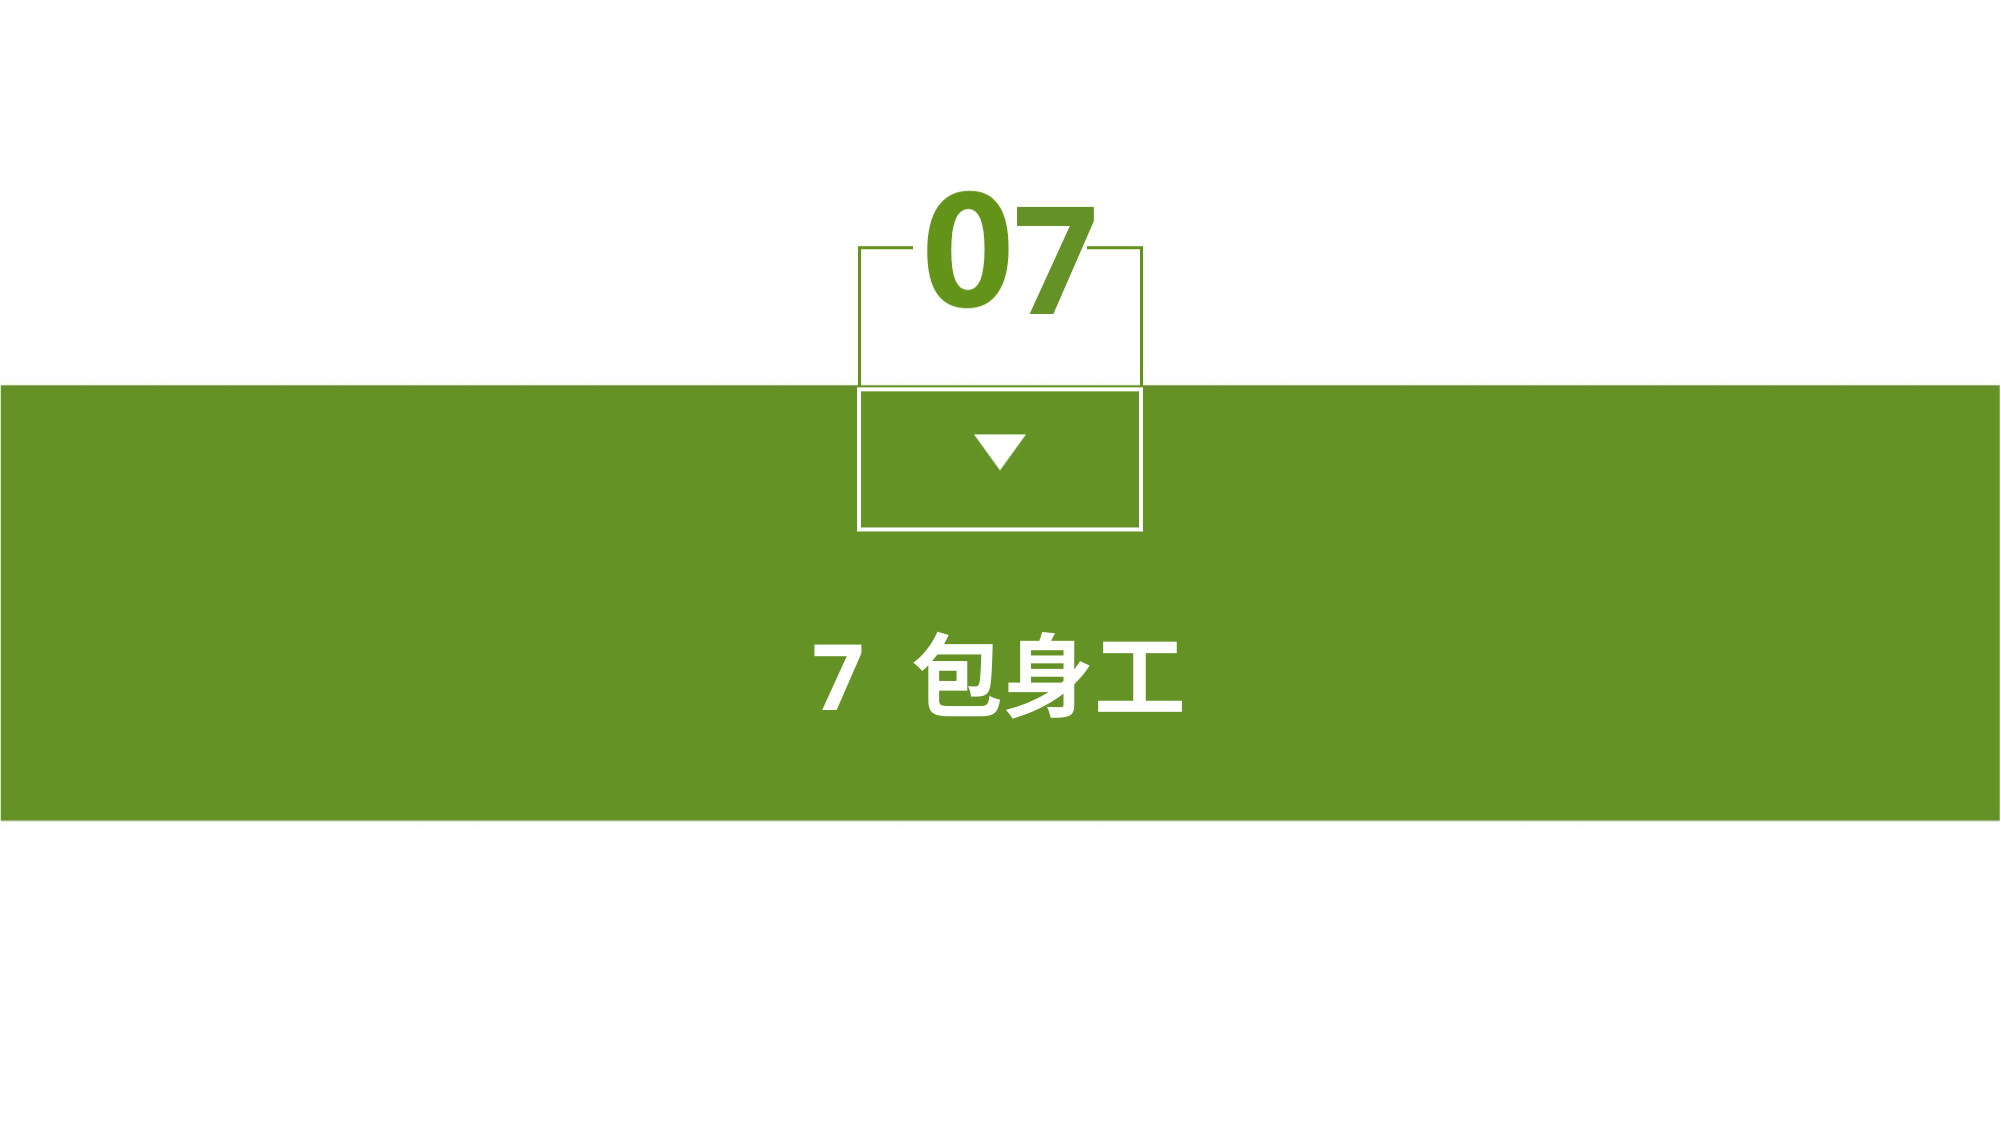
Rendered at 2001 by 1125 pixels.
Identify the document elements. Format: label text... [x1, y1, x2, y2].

picture [0, 0, 2000, 608]
picture [0, 735, 2000, 1125]
text_box 7 [1013, 156, 1217, 353]
text_box 7 包身工 [0, 608, 2000, 735]
